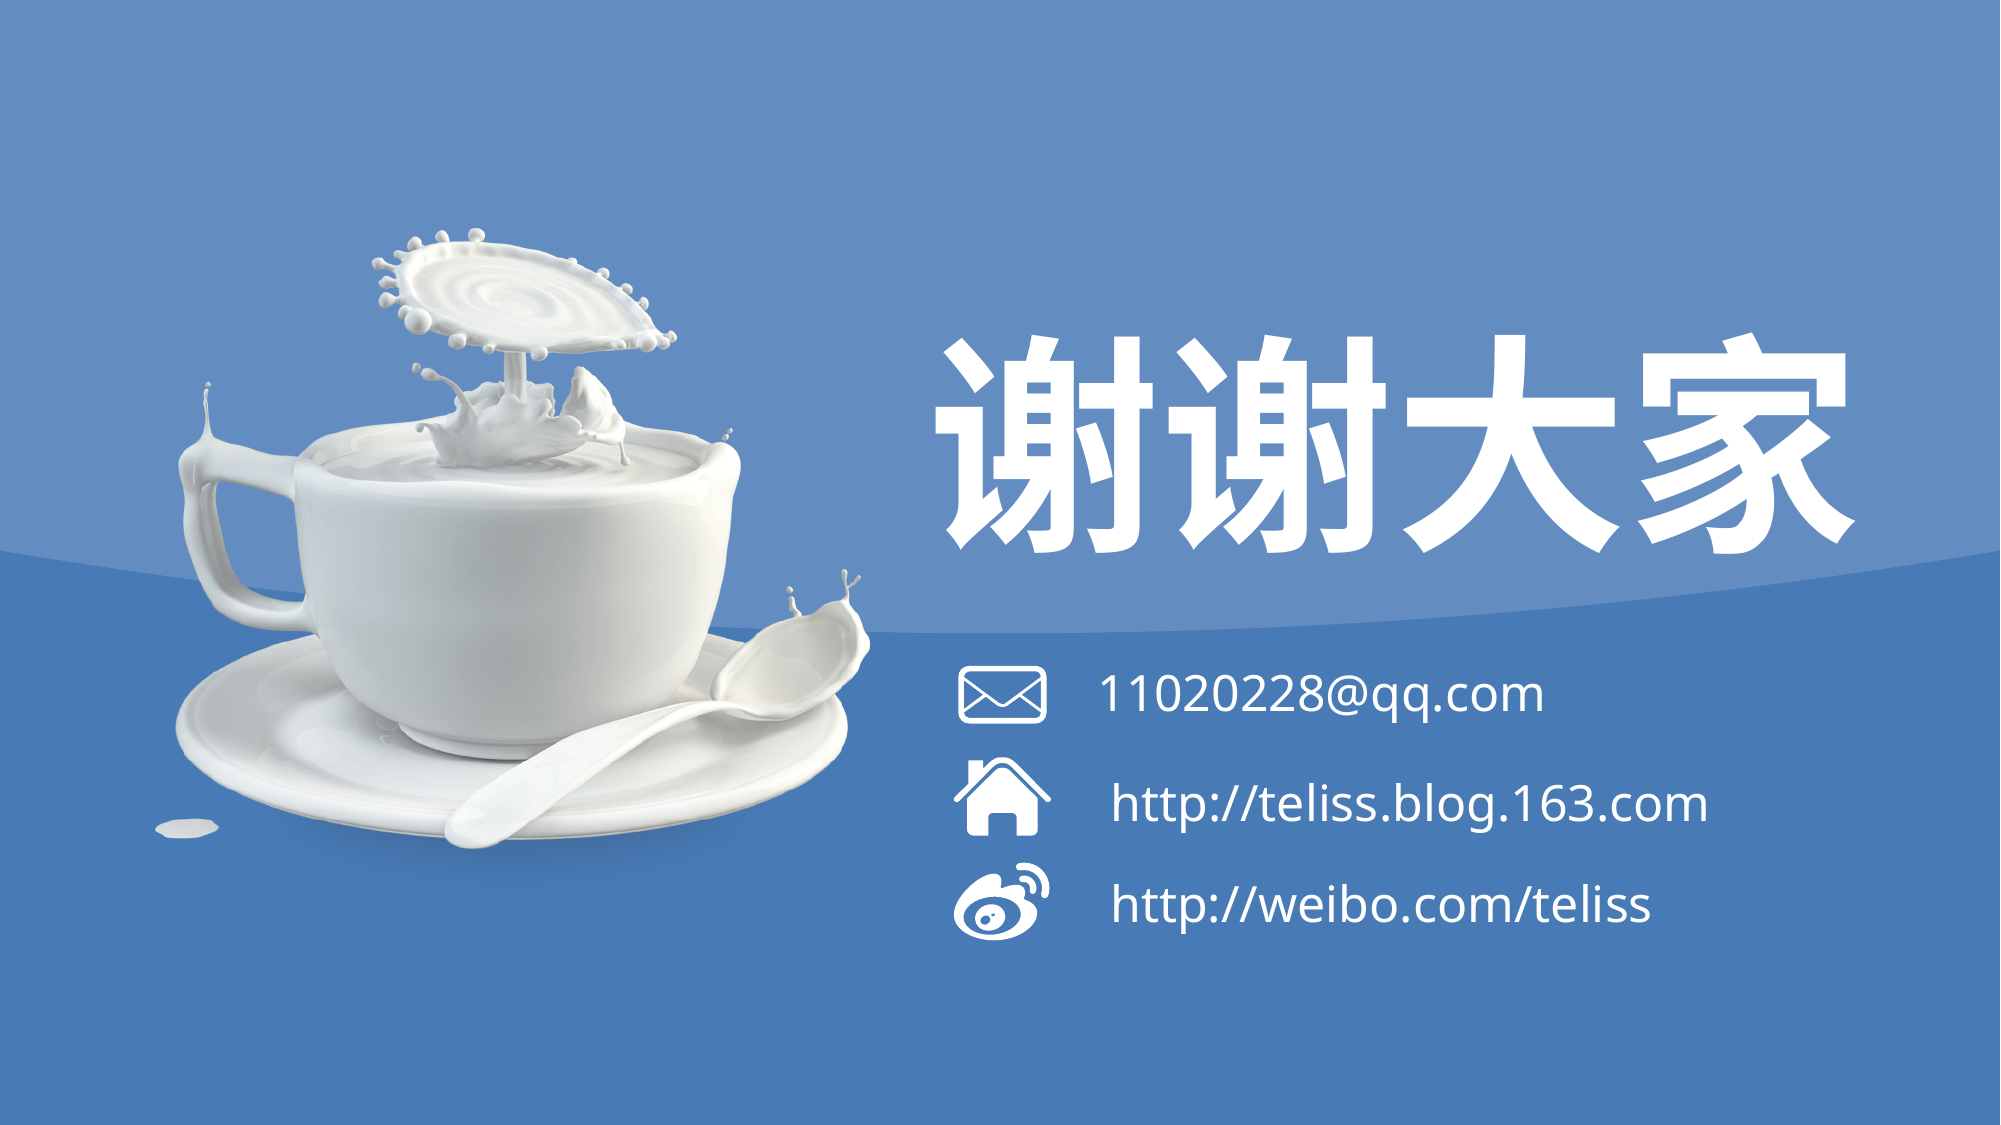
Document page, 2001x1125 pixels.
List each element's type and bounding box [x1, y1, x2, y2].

picture [155, 228, 870, 849]
